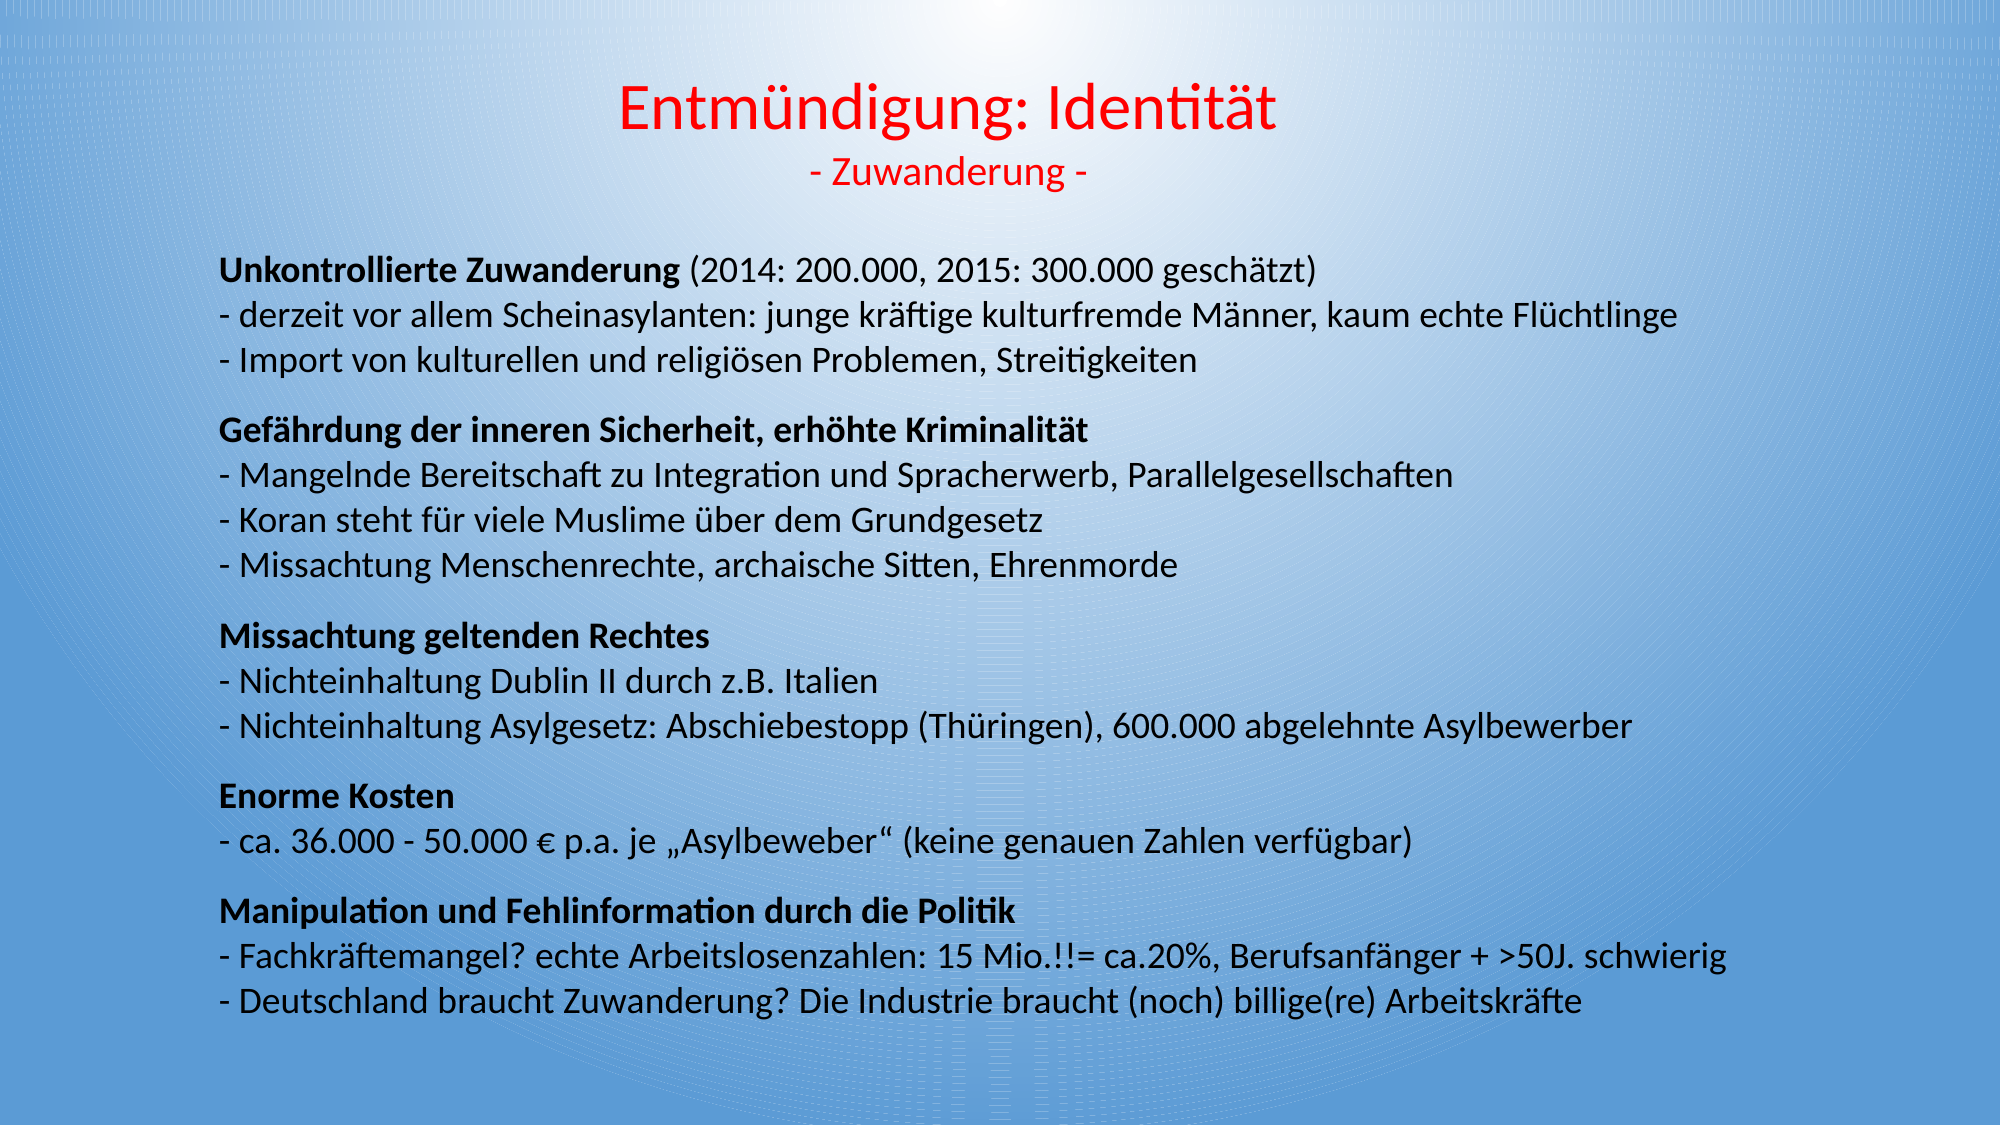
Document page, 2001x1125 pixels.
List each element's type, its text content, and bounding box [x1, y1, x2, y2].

text_box Unkontrollierte Zuwanderung (2014: 200.000, 2015: 300.000 geschätzt) - derzeit vor allem Scheinasylanten: junge kräftige kulturfremde Männer, kaum echte Flüchtlinge - Import von kulturellen und religiösen Problemen, Streitigkeiten Gefährdung der inneren Sicherheit, erhöhte Kriminalität - Mangelnde Bereitschaft zu Integration und Spracherwerb, Parallelgesellschaften - Koran steht für viele Muslime über dem Grundgesetz - Missachtung Menschenrechte, archaische Sitten, Ehrenmorde Missachtung geltenden Rechtes - Nichteinhaltung Dublin II durch z.B. Italien - Nichteinhaltung Asylgesetz: Abschiebestopp (Thüringen), 600.000 abgelehnte Asylbewerber Enorme Kosten - ca. 36.000 - 50.000 € p.a. je „Asylbeweber“ (keine genauen Zahlen verfügbar) Manipulation und Fehlinformation durch die Politik - Fachkräftemangel? echte Arbeitslosenzahlen: 15 Mio.!!= ca.20%, Berufsanfänger + >50J. schwierig - Deutschland braucht Zuwanderung? Die Industrie braucht (noch) billige(re) Arbeitskräfte [204, 237, 1798, 1074]
text_box Entmündigung: Identität - Zuwanderung - [279, 55, 1618, 201]
